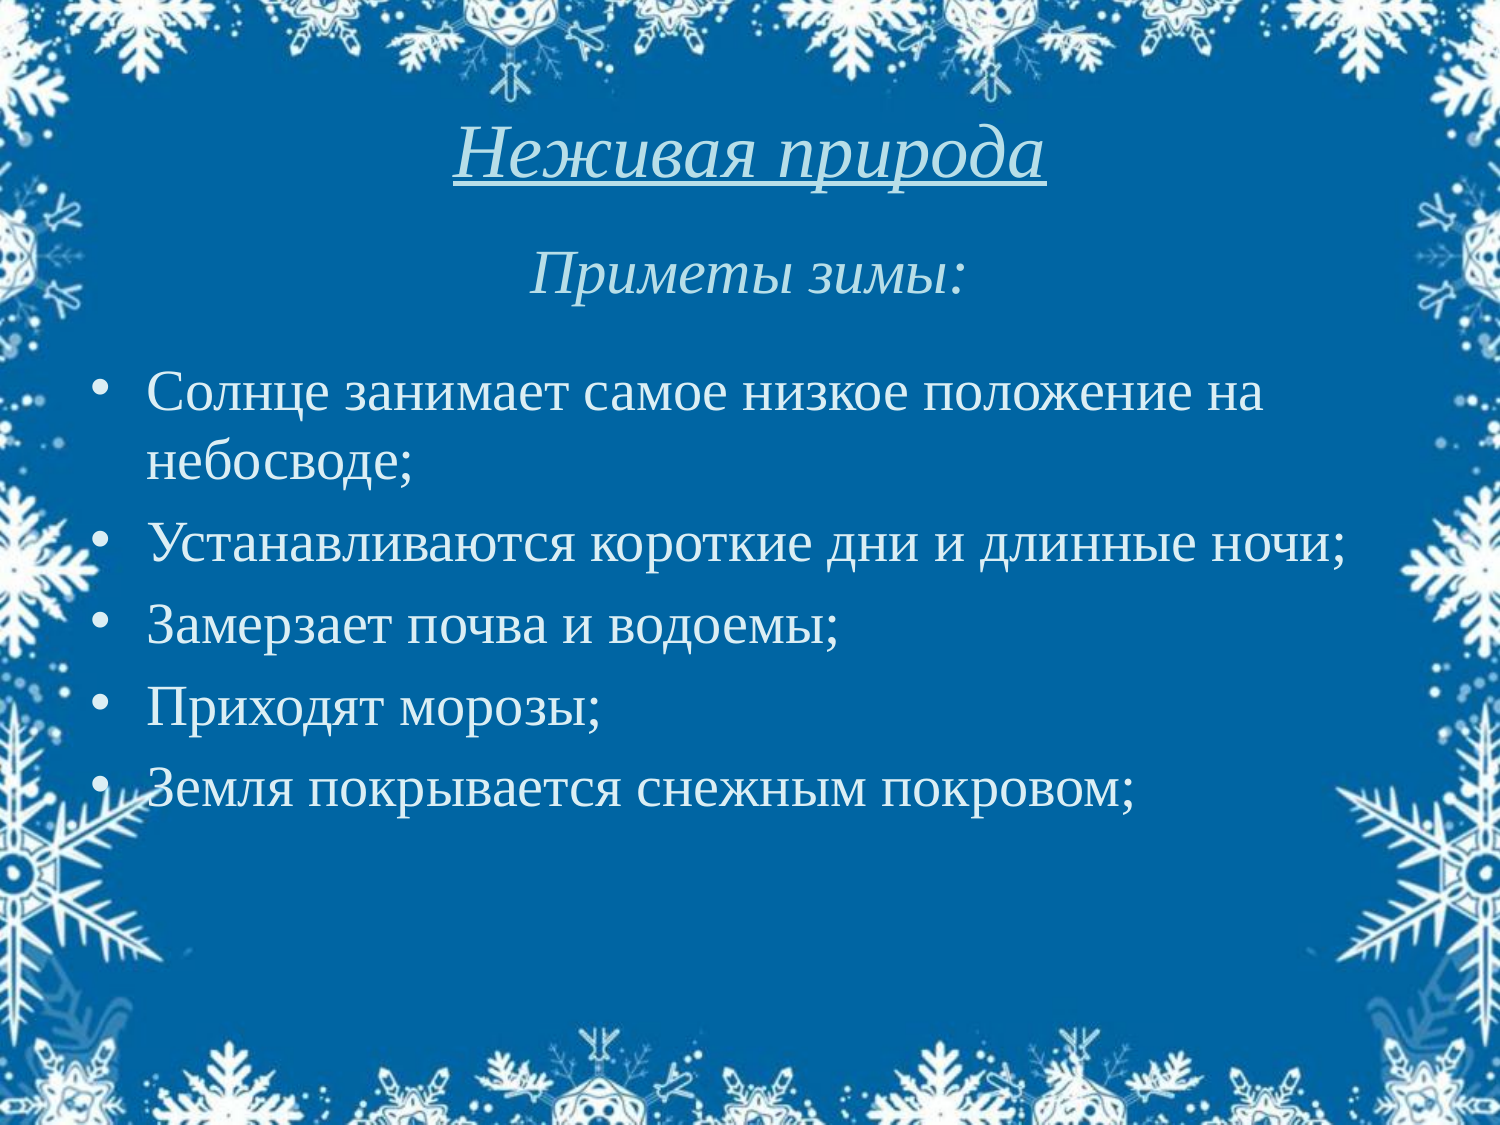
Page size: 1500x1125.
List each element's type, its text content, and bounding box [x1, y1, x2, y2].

title Неживая природа Приметы зимы: [75, 45, 1425, 262]
picture [0, 0, 1500, 1125]
list Солнце занимает самое низкое положение на небосводе; Устанавливаются короткие дни и длинные ночи; Замерзает почва и водоемы; Приходят морозы; Земля покрывается снежным покровом; [75, 262, 1425, 1005]
